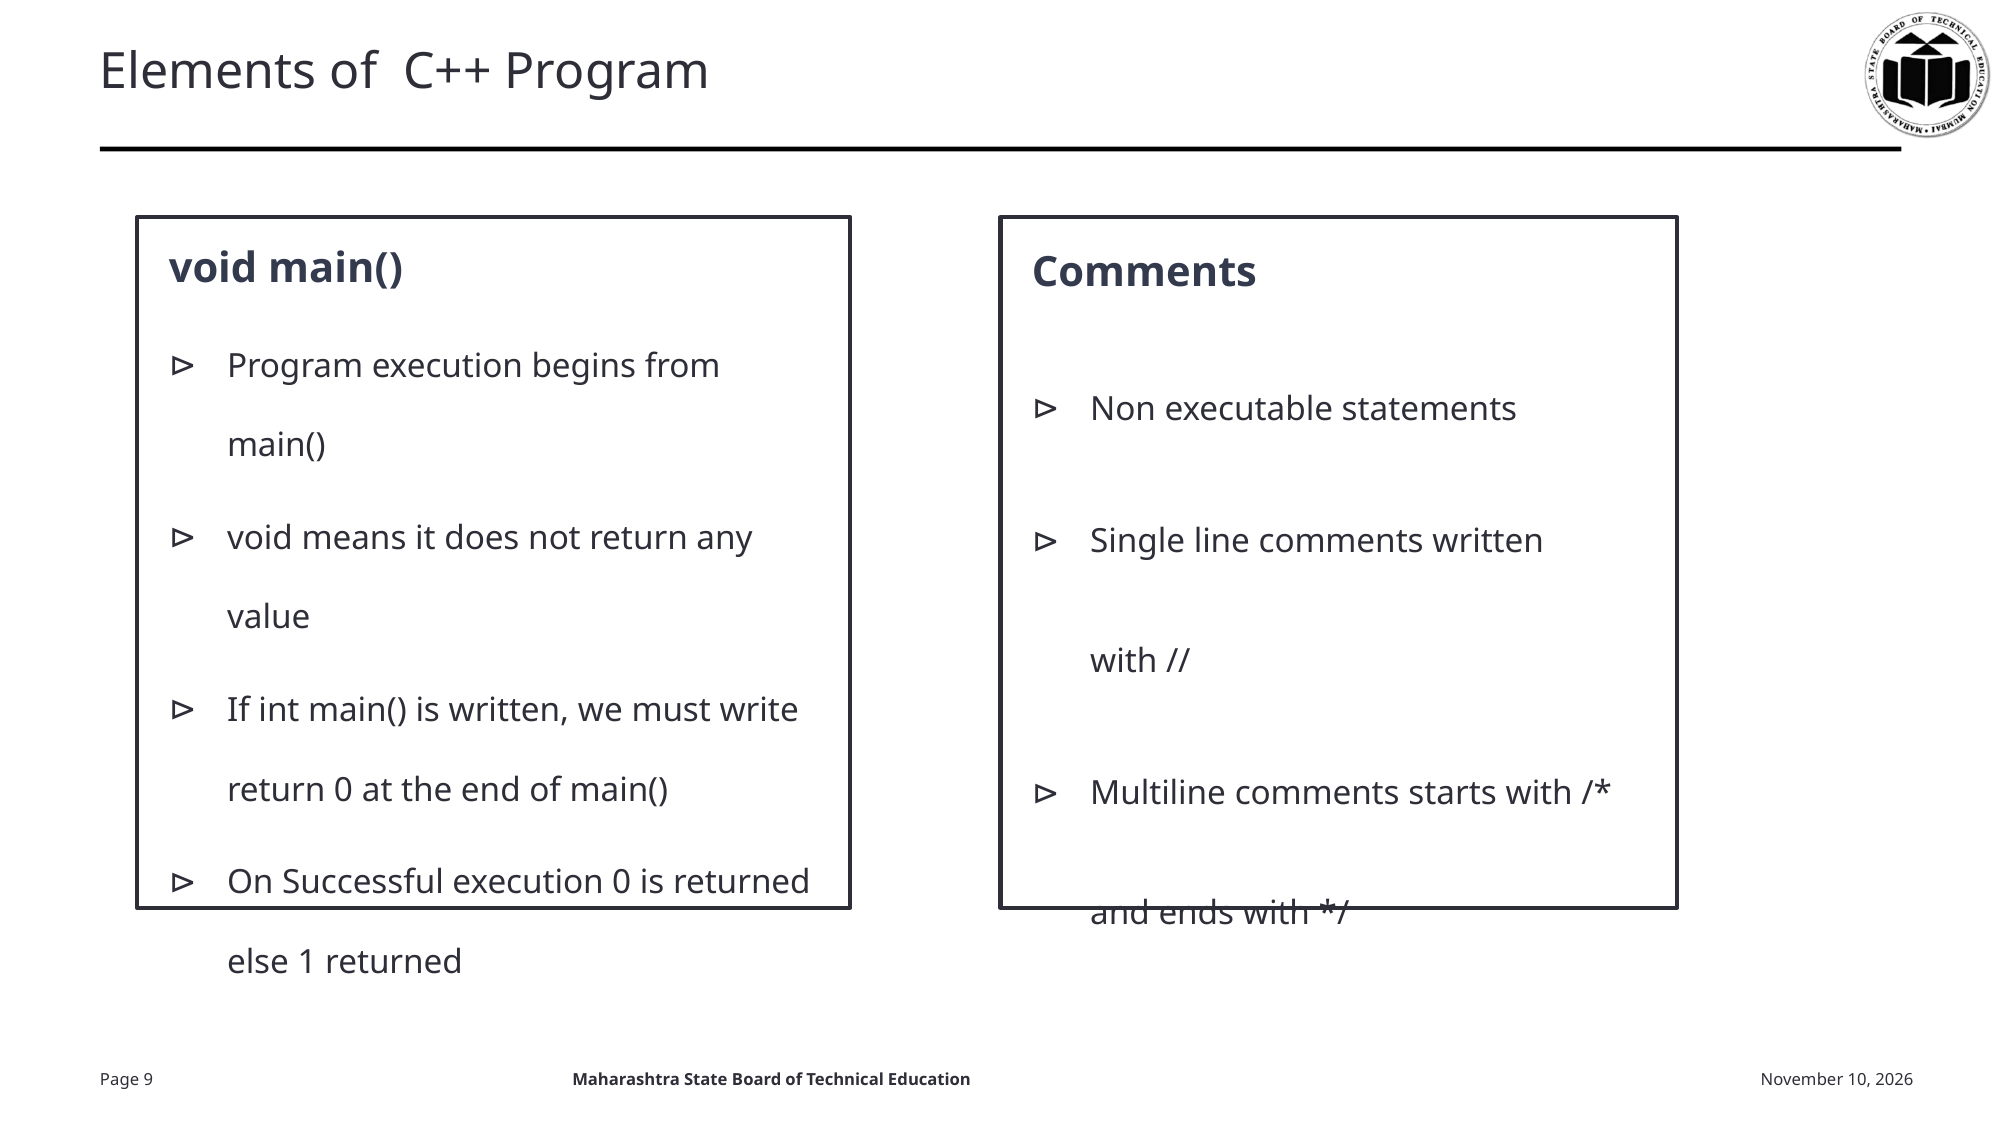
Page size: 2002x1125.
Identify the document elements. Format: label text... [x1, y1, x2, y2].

title Elements of C++ Program [99, 48, 1901, 145]
text_box [137, 216, 850, 908]
picture [1852, 0, 2001, 149]
text_box void main() Program execution begins from main() void means it does not return any value If int main() is written, we must write return 0 at the end of main() On Successful execution 0 is returned else 1 returned [137, 226, 831, 1125]
text_box Comments Non executable statements Single line comments written with // Multiline comments starts with /* and ends with */ [1000, 229, 1661, 1125]
text_box [1000, 217, 1677, 909]
